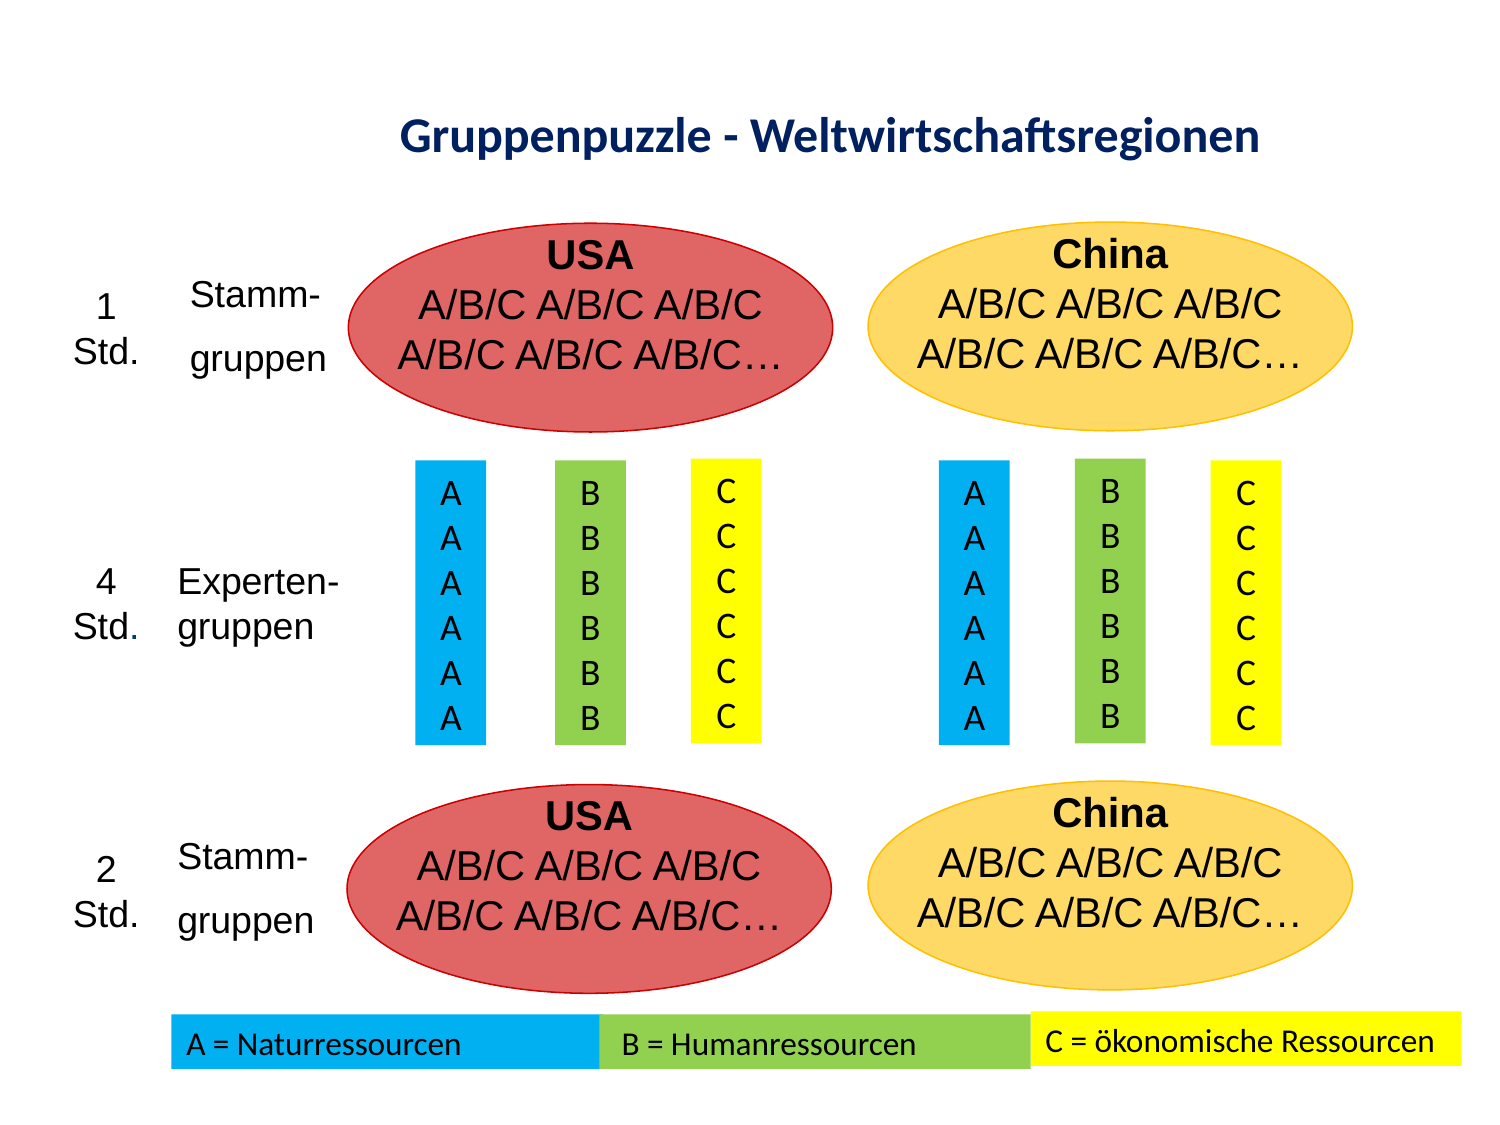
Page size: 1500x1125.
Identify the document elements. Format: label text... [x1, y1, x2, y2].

text_box B B B B B B [555, 460, 626, 746]
text_box 4 Std. [50, 549, 163, 655]
text_box USA A/B/C A/B/C A/B/C A/B/C A/B/C A/B/C… [347, 784, 832, 994]
text_box C C C C C C [690, 458, 762, 744]
text_box Stamm- gruppen [162, 824, 350, 949]
text_box 2 Std. [50, 837, 163, 943]
text_box USA A/B/C A/B/C A/B/C A/B/C A/B/C A/B/C… [348, 223, 833, 432]
text_box B = Humanressourcen [599, 1014, 1031, 1069]
text_box C C C C C C [1210, 460, 1282, 746]
text_box Stamm- gruppen [174, 262, 375, 386]
text_box A A A A A A [938, 460, 1010, 746]
text_box Experten-gruppen [163, 549, 363, 655]
text_box B B B B B B [1074, 458, 1146, 744]
text_box 1 Std. [50, 274, 163, 380]
text_box [76, 89, 1412, 151]
text_box A = Naturressourcen [171, 1014, 599, 1069]
text_box A A A A A A [415, 460, 487, 746]
text_box China A/B/C A/B/C A/B/C A/B/C A/B/C A/B/C… [868, 222, 1353, 431]
text_box China A/B/C A/B/C A/B/C A/B/C A/B/C A/B/C… [868, 781, 1353, 990]
text_box C = ökonomische Ressourcen [1030, 1011, 1462, 1066]
text_box Gruppenpuzzle - Weltwirtschaftsregionen [93, 93, 1444, 232]
